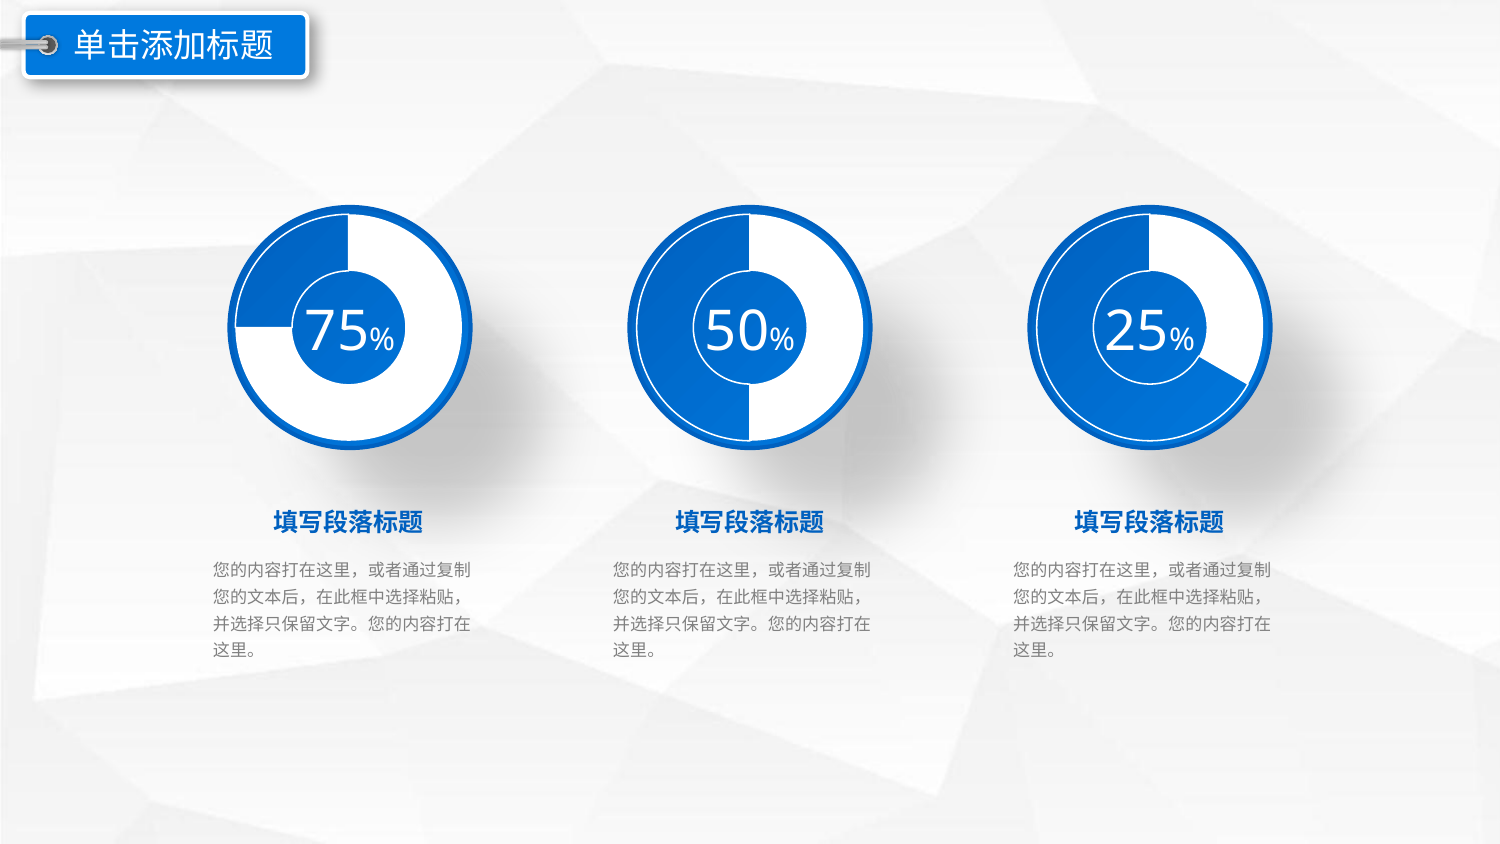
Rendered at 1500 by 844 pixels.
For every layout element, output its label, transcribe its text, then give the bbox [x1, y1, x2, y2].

text_box 单击添加标题 [39, 17, 308, 72]
chart [1031, 205, 1268, 450]
chart [631, 205, 868, 450]
text_box [467, 294, 472, 361]
text_box [868, 298, 872, 357]
picture [0, 0, 1500, 844]
text_box 填写段落标题 [660, 491, 840, 536]
chart [230, 205, 467, 450]
text_box 填写段落标题 [258, 491, 439, 536]
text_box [38, 35, 58, 55]
text_box [1268, 298, 1272, 357]
text_box 您的内容打在这里，或者通过复制您的文本后，在此框中选择粘贴，并选择只保留文字。您的内容打在这里。 [998, 545, 1302, 668]
text_box 您的内容打在这里，或者通过复制您的文本后，在此框中选择粘贴，并选择只保留文字。您的内容打在这里。 [198, 545, 502, 668]
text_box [0, 40, 48, 49]
text_box [22, 11, 309, 79]
text_box 填写段落标题 [1060, 491, 1240, 536]
text_box 您的内容打在这里，或者通过复制您的文本后，在此框中选择粘贴，并选择只保留文字。您的内容打在这里。 [598, 545, 902, 668]
